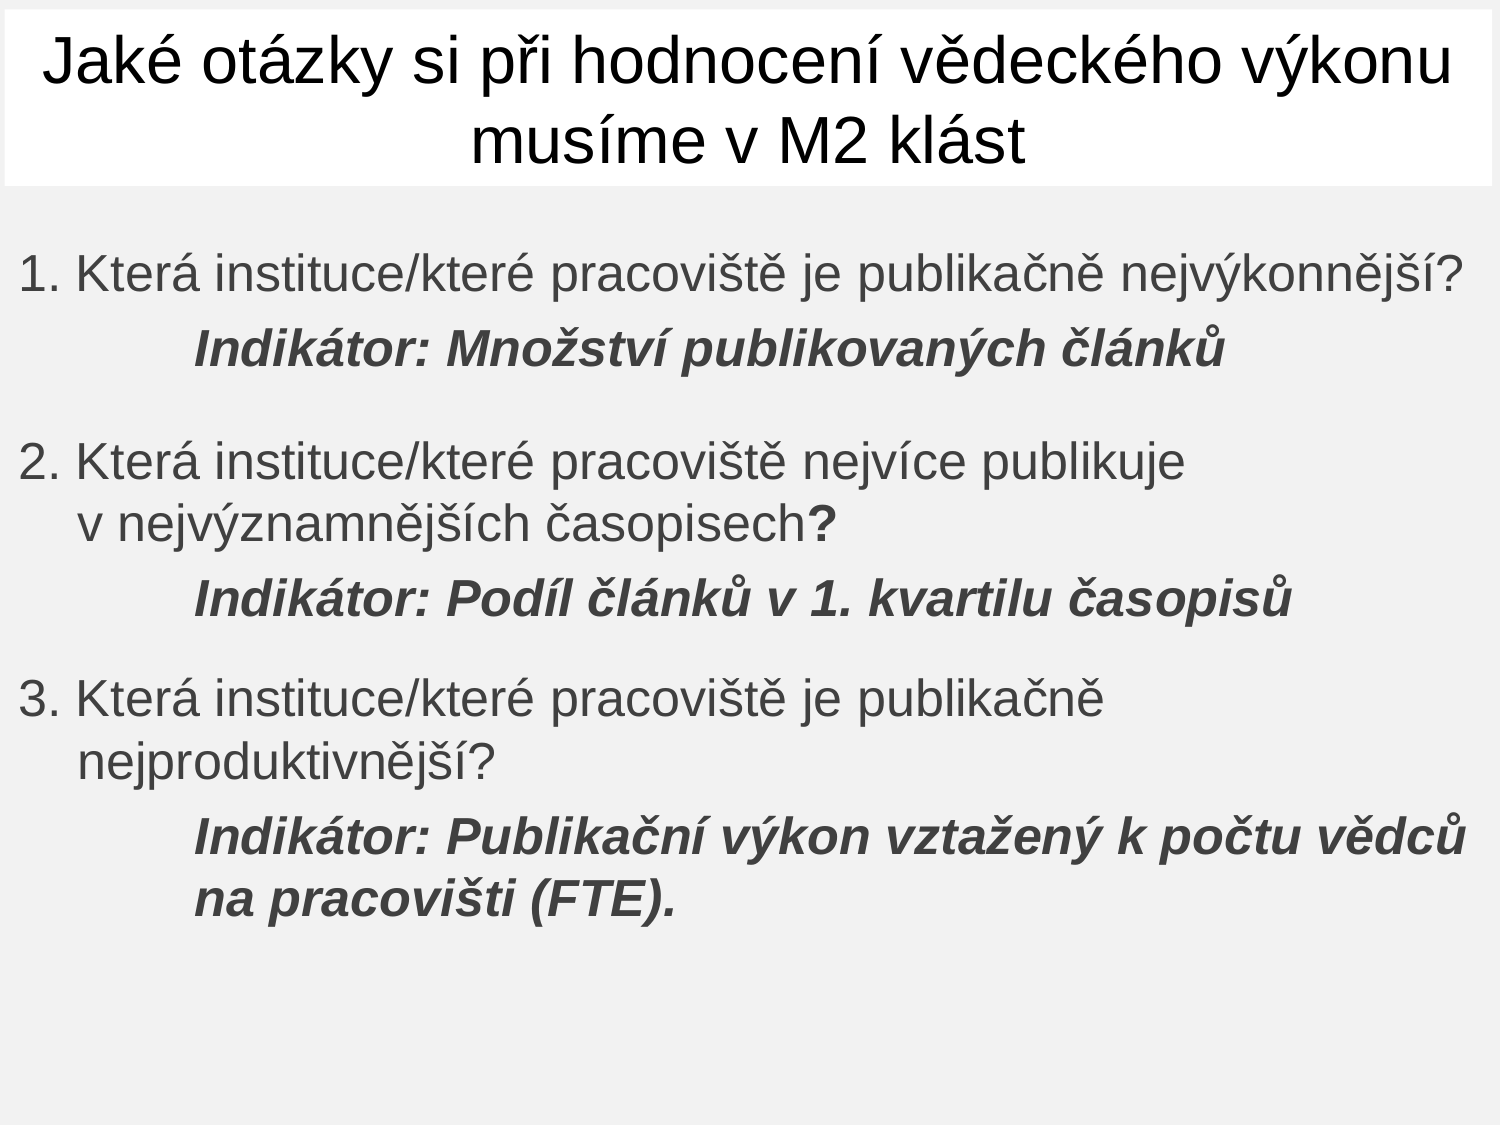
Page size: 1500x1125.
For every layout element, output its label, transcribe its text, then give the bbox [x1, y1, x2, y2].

list 1. Která instituce/které pracoviště je publikačně nejvýkonnější? Indikátor: Množství publikovaných článků 2. Která instituce/které pracoviště nejvíce publikuje v nejvýznamnějších časopisech? Indikátor: Podíl článků v 1. kvartilu časopisů 3. Která instituce/které pracoviště je publikačně nejproduktivnější? Indikátor: Publikační výkon vztažený k počtu vědců na pracovišti (FTE). [3, 232, 1491, 1118]
title Jaké otázky si při hodnocení vědeckého výkonu musíme v M2 klást [4, 9, 1493, 186]
